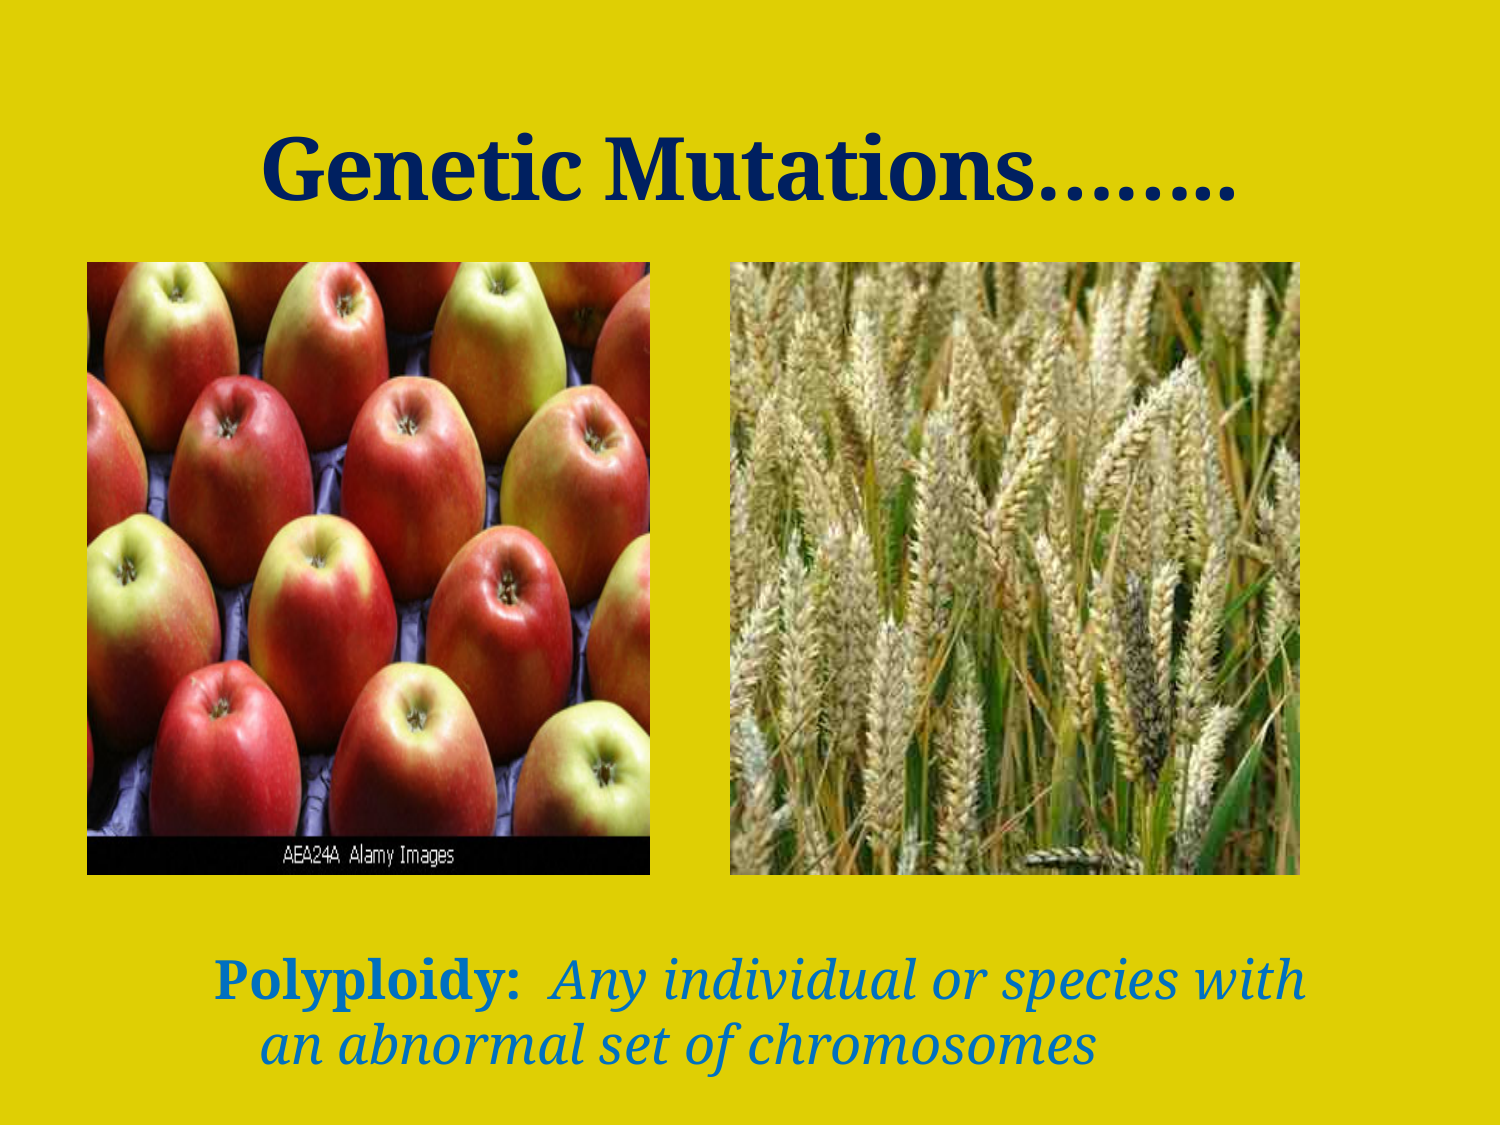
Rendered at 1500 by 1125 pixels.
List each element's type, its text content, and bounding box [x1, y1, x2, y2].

picture [87, 262, 650, 875]
title Genetic Mutations…….. [74, 24, 1425, 225]
picture [730, 262, 1300, 875]
list Polyploidy: Any individual or species with an abnormal set of chromosomes [200, 937, 1350, 1088]
